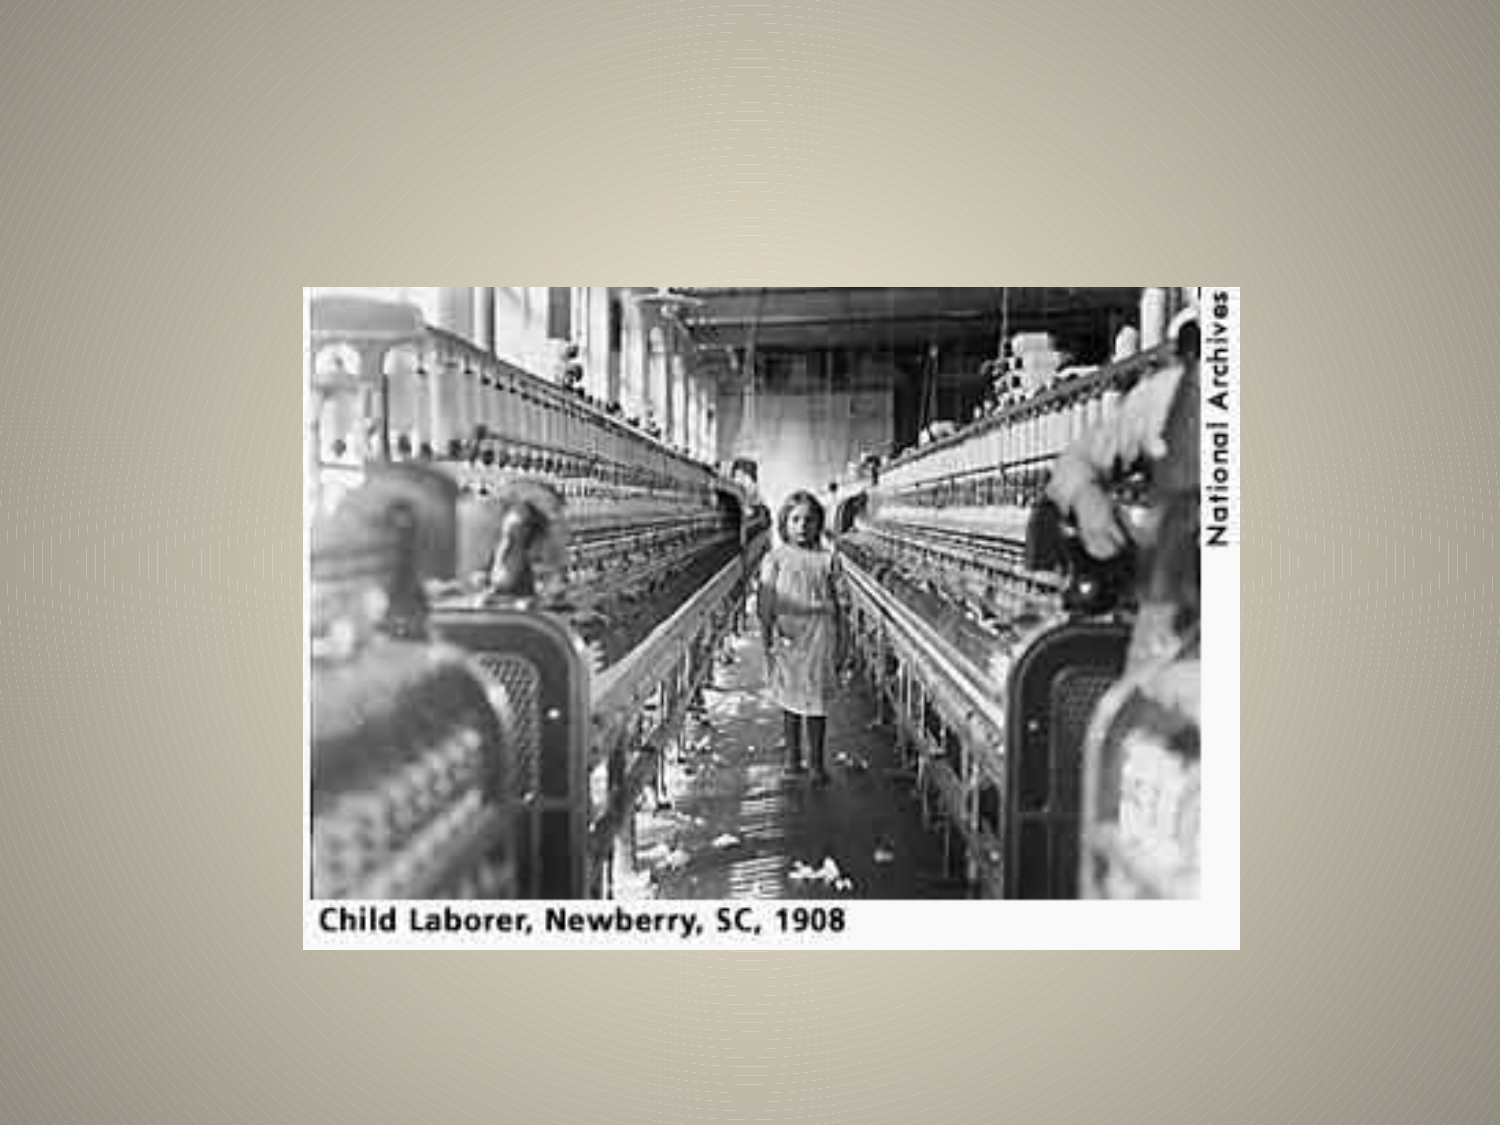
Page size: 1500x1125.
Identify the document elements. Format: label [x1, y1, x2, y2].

list [302, 287, 1240, 951]
